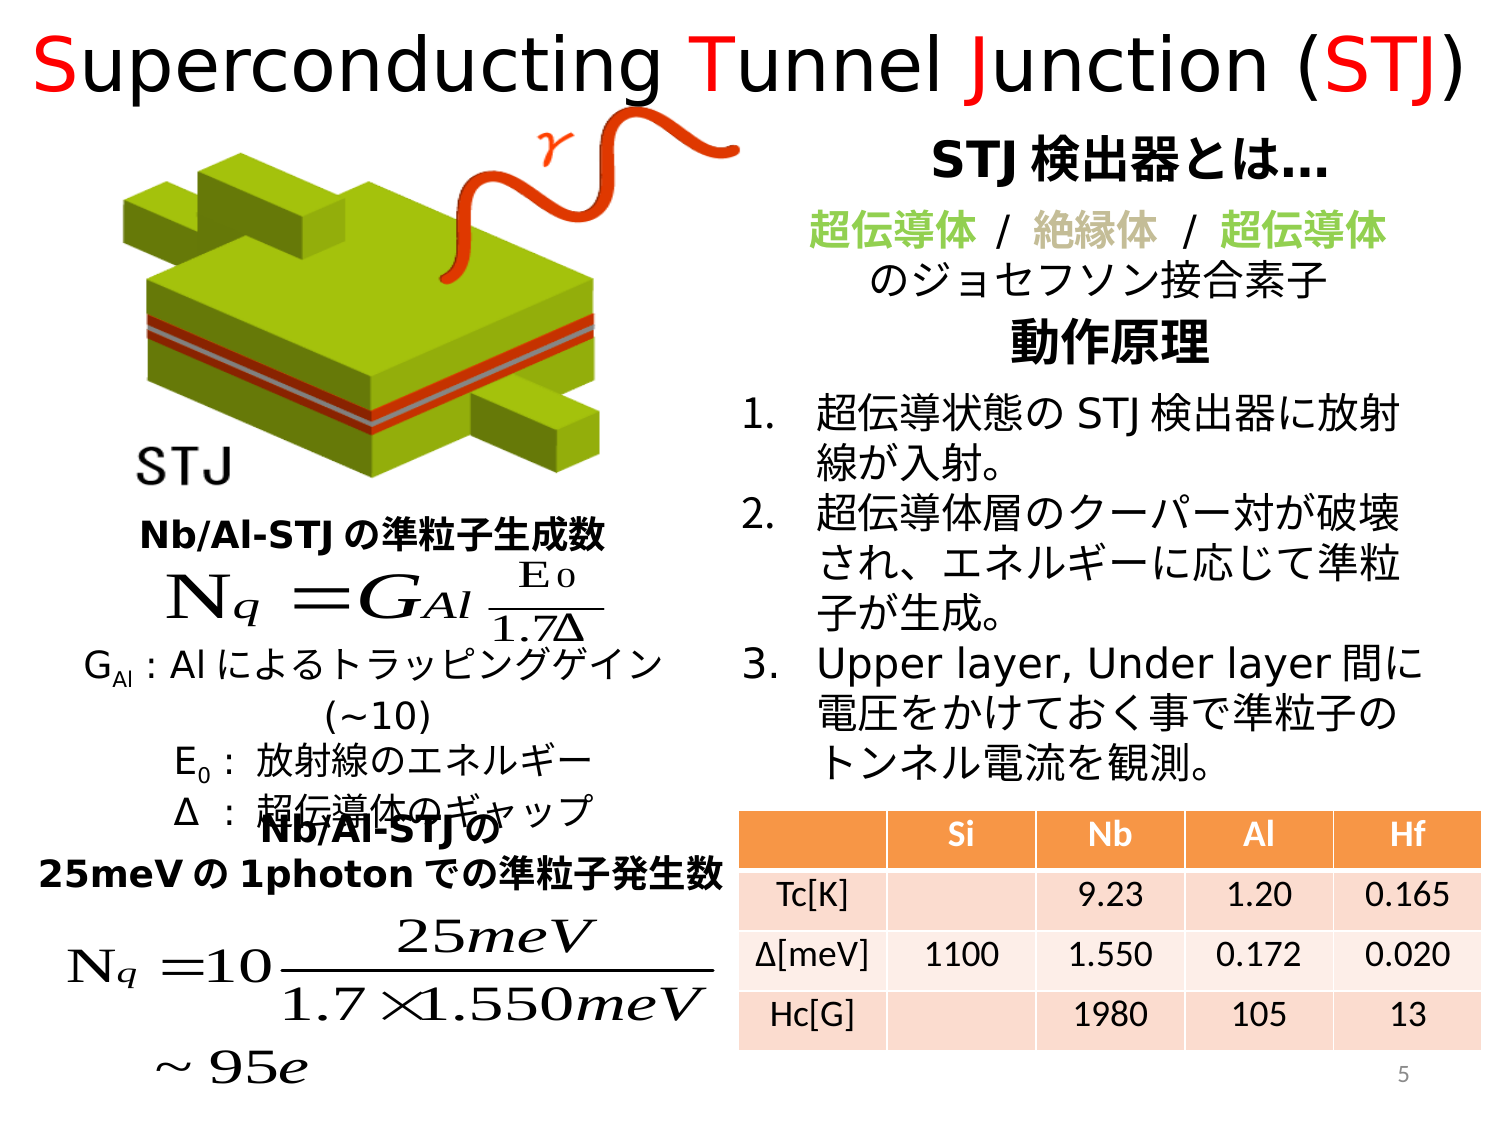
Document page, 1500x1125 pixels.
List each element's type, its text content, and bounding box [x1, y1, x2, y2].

table_cell Tc[K] [739, 873, 886, 930]
table_cell Δ[meV] [739, 932, 886, 990]
table_cell 105 [1186, 992, 1333, 1042]
table_cell 1100 [888, 932, 1035, 990]
table_cell 0.172 [1186, 932, 1333, 990]
table_cell 13 [1334, 992, 1481, 1050]
table_cell [888, 992, 1035, 1050]
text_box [52, 904, 729, 1095]
picture [52, 89, 763, 505]
table_cell 9.23 [1037, 873, 1184, 930]
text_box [147, 546, 621, 658]
table_header [744, 811, 886, 868]
table_header Si [888, 811, 1035, 868]
text_box Nb/Al-STJの 25meVの1photonでの準粒子発生数 [17, 797, 744, 902]
table_cell 0.020 [1334, 932, 1481, 990]
title Superconducting Tunnel Junction (STJ) [0, 9, 1500, 114]
text_box 超伝導状態のSTJ検出器に放射線が入射。 超伝導体層のクーパー対が破壊され、エネルギーに応じて準粒子が生成。 Upper layer, Under layer間に電圧をかけておく事で準粒子のトンネル電流を観測。 [726, 379, 1447, 795]
table_cell Hc[G] [739, 992, 886, 1050]
table_cell 1980 [1037, 992, 1184, 1050]
table_header Nb [1037, 811, 1184, 868]
table_cell 0.165 [1334, 873, 1481, 930]
text_box 超伝導体 / 絶縁体 / 超伝導体 のジョセフソン接合素子 [767, 196, 1436, 311]
table_cell [888, 873, 1035, 930]
text_box 動作原理 [891, 302, 1329, 378]
text_box STJ検出器とは… [915, 120, 1353, 196]
table_cell 1.20 [1186, 873, 1333, 930]
text_box GAl : Alによるトラッピングゲイン(~10) E0 : 放射線のエネルギー Δ : 超伝導体のギャップ [41, 633, 715, 797]
table_header Al [1186, 811, 1333, 868]
text_box Nb/Al-STJの準粒子生成数 [123, 511, 703, 564]
slide_number 5 [1074, 1042, 1425, 1103]
table_cell 1.550 [1037, 932, 1184, 990]
table_header Hf [1334, 811, 1481, 868]
